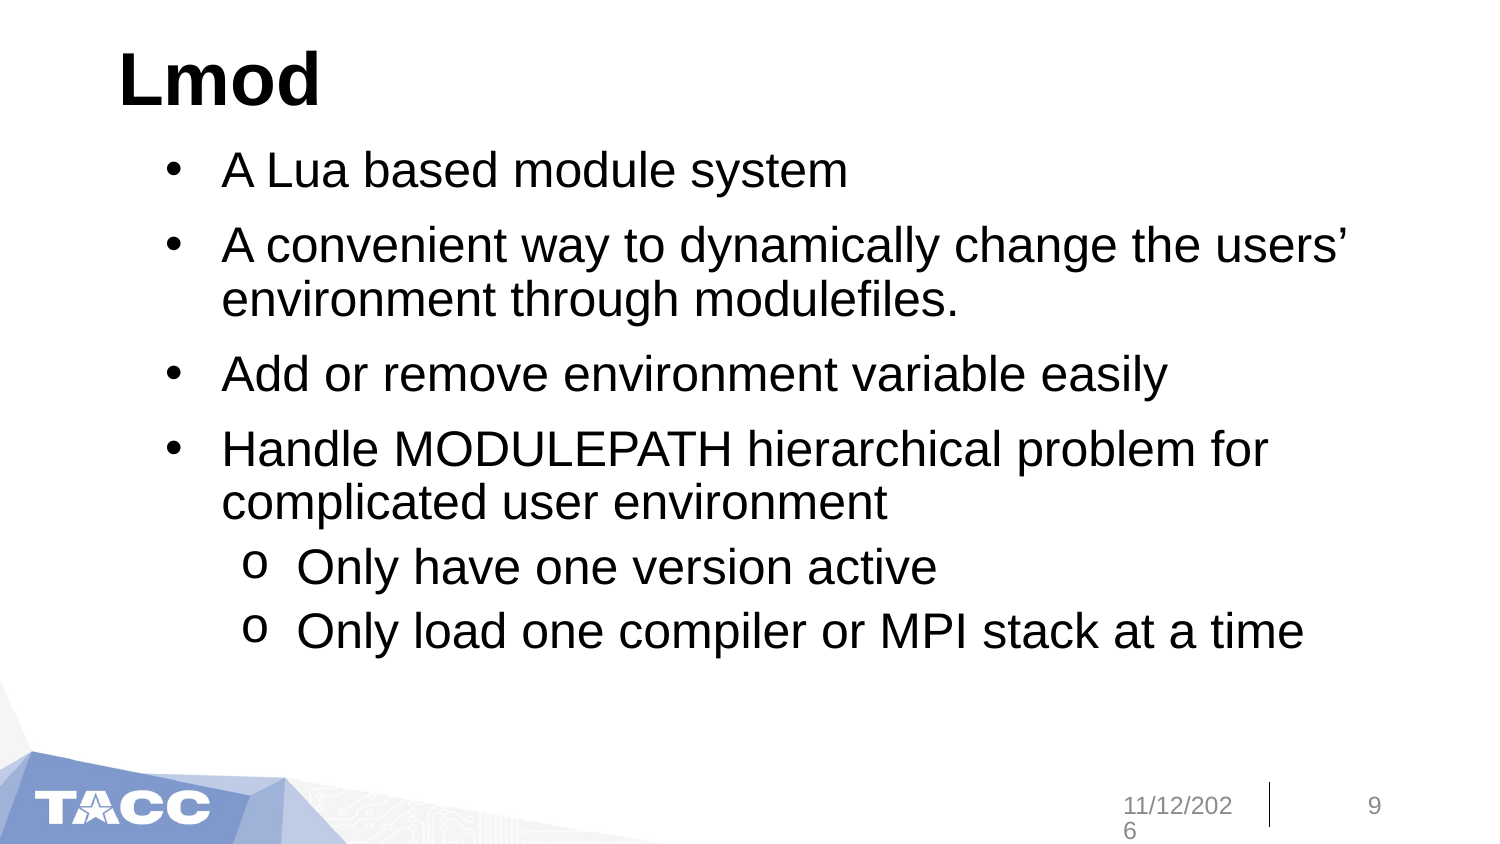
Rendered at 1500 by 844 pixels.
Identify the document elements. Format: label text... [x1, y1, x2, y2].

slide_number 9 [1284, 782, 1397, 827]
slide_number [1108, 782, 1255, 827]
picture [0, 0, 1500, 844]
list A Lua based module system A convenient way to dynamically change the users’ environment through modulefiles. Add or remove environment variable easily Handle MODULEPATH hierarchical problem for complicated user environment Only have one version active Only load one compiler or MPI stack at a time [150, 136, 1444, 673]
title Lmod [103, 0, 1397, 164]
